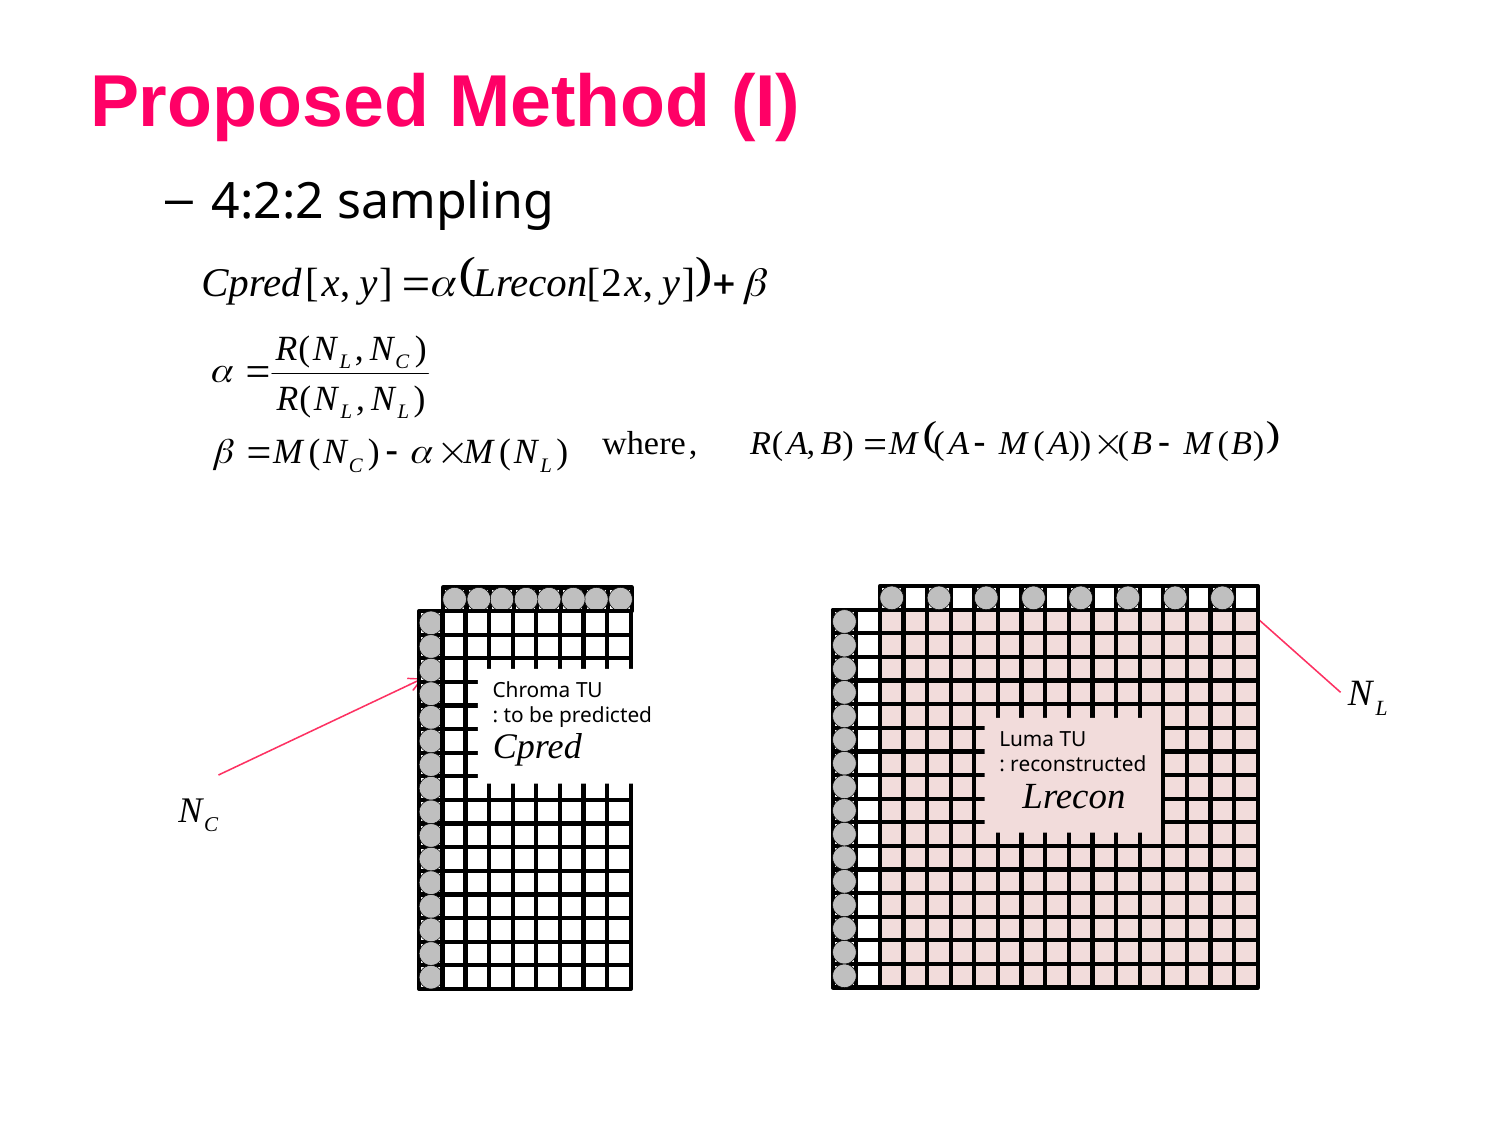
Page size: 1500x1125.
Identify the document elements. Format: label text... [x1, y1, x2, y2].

title Proposed Method (I) [75, 121, 1425, 149]
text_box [884, 609, 1259, 988]
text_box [1015, 774, 1134, 819]
title Proposed Method (I) [75, 45, 1425, 120]
list 4:2:2 sampling [75, 160, 1424, 1047]
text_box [832, 609, 857, 988]
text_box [418, 587, 669, 990]
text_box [1340, 668, 1397, 722]
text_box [857, 609, 881, 988]
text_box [170, 786, 226, 842]
text_box [1232, 584, 1260, 596]
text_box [1238, 597, 1341, 693]
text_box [218, 678, 413, 776]
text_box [596, 420, 1282, 469]
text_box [206, 325, 575, 480]
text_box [879, 585, 1235, 610]
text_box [196, 255, 778, 314]
